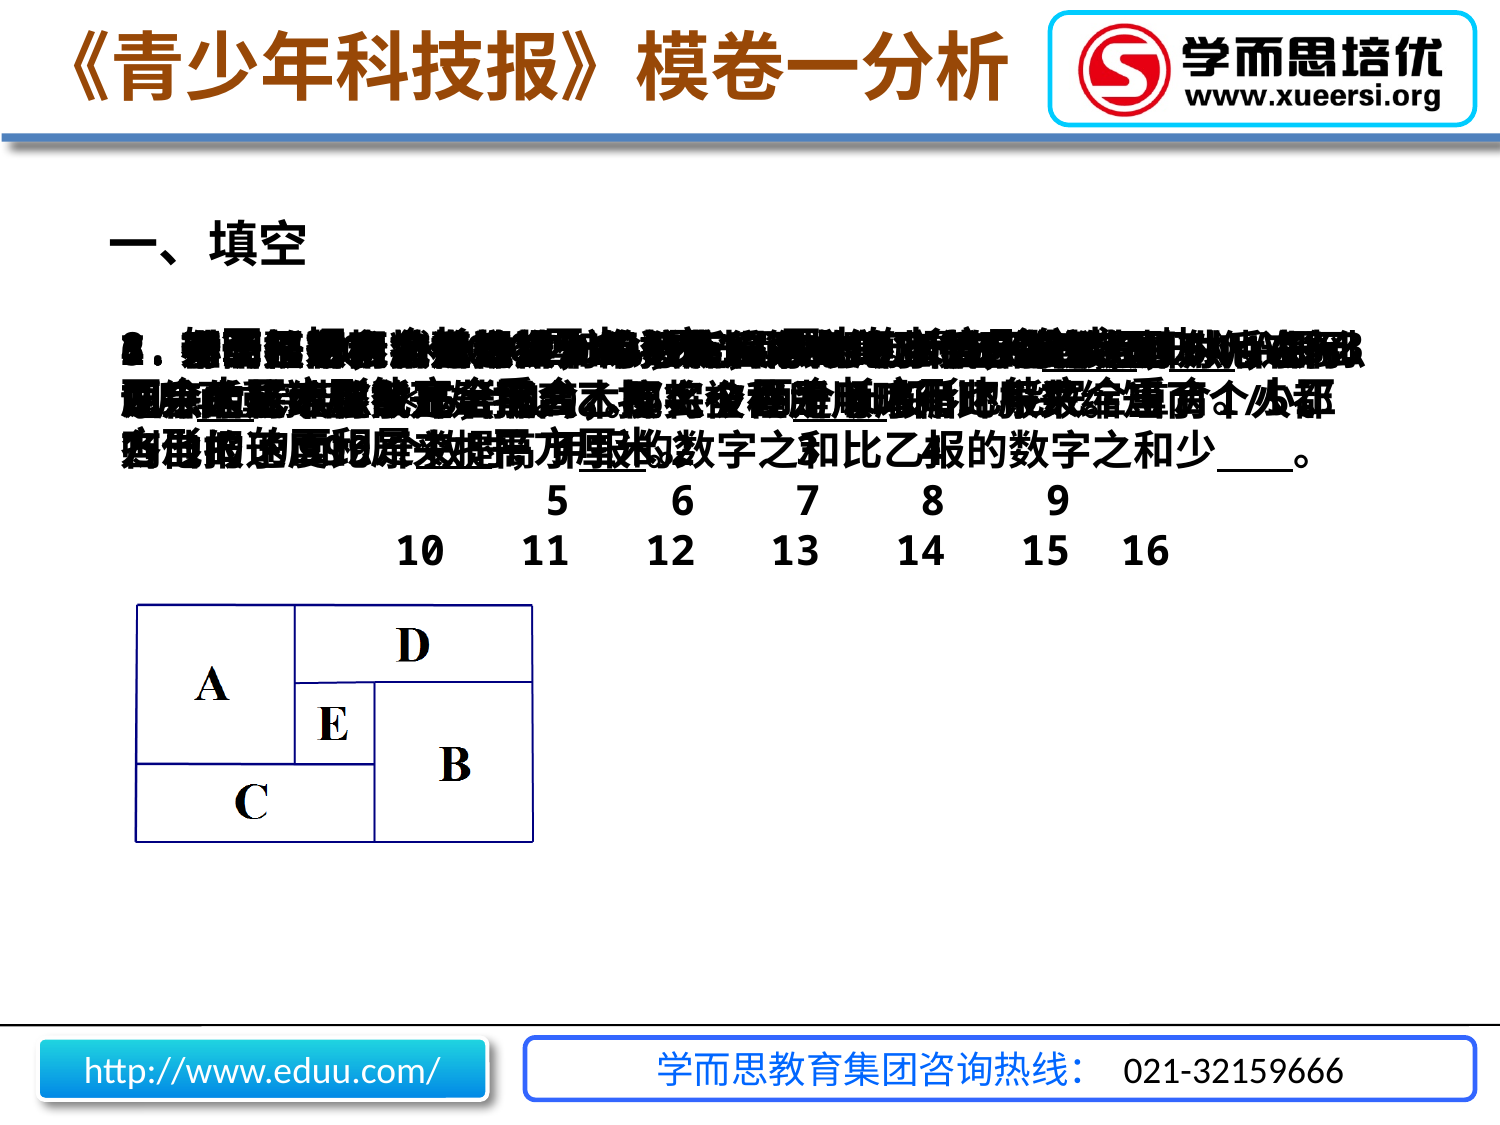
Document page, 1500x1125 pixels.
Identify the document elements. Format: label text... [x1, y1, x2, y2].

picture [1198, 127, 1463, 132]
picture [1198, 16, 1463, 122]
text_box 一、填空 [93, 205, 329, 281]
text_box 《青少年科技报》模卷一分析 [0, 11, 1198, 200]
text_box 8.如图，把一个长26厘米，宽14厘米的长方形分成5块，A、B两个大正方形能完全重合，C、D两个长方形也能完全重合。小正方形E的面积是 平方厘米。 [105, 313, 1383, 479]
text_box 3.下面是一个按规律排列的数阵，第11行最左边的数是 。 1 2 3 4 5 6 7 8 9 10 11 12 13 14 15 16 [105, 482, 1383, 582]
picture [128, 597, 540, 849]
